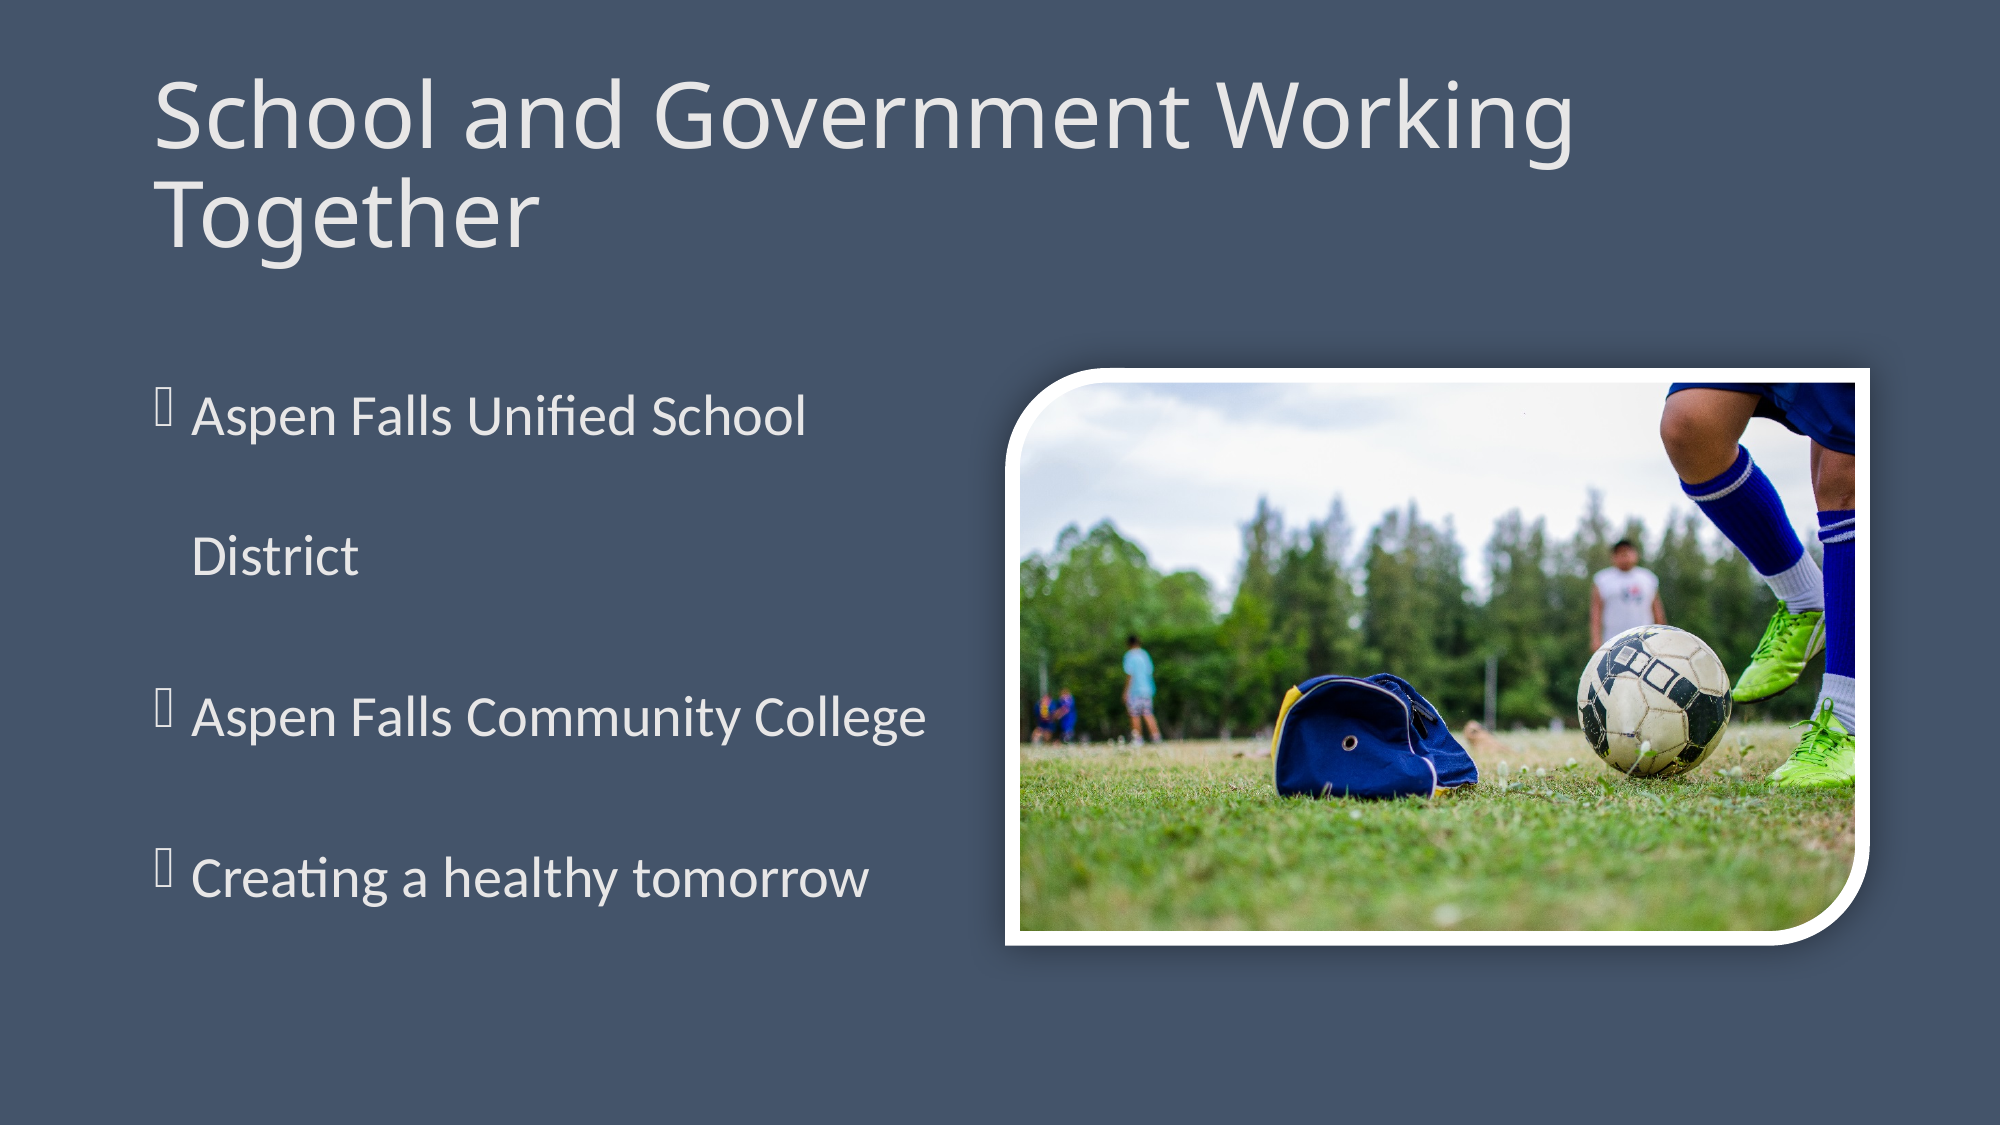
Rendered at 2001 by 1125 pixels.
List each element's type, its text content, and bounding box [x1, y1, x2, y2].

list Aspen Falls Unified School District Aspen Falls Community College Creating a healthy tomorrow [138, 299, 989, 1014]
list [1012, 375, 1863, 939]
title School and Government Working Together [138, 60, 1864, 278]
